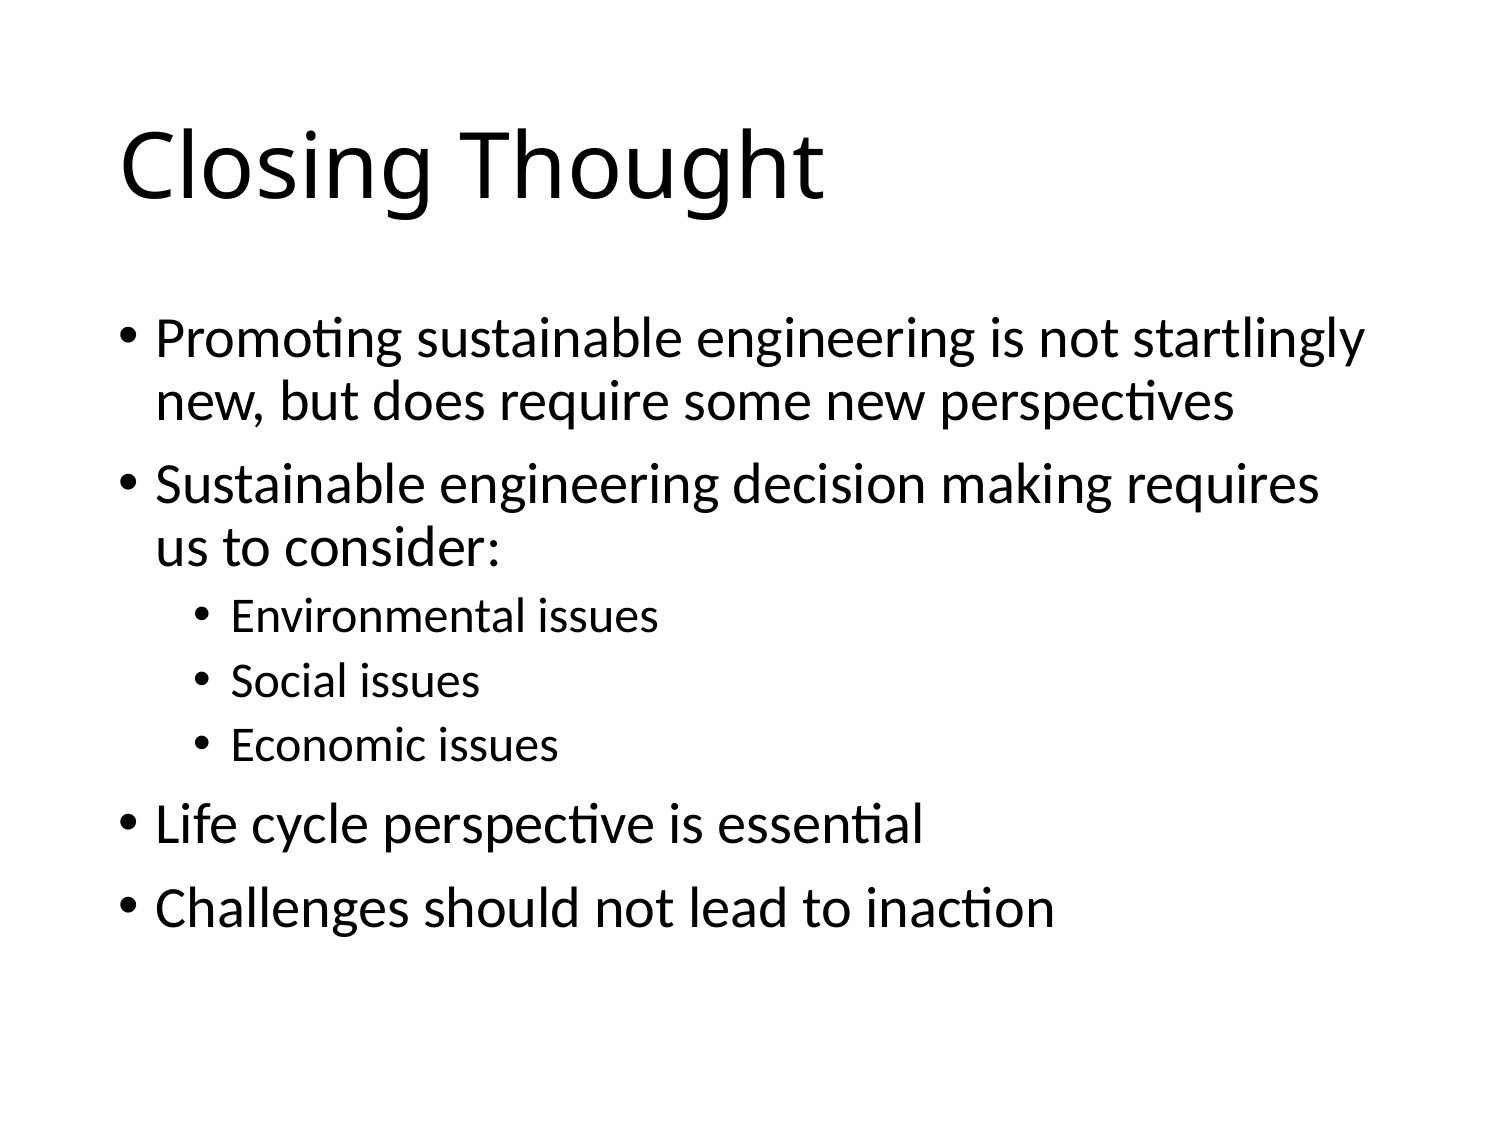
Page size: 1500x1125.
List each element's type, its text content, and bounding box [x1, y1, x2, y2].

list Promoting sustainable engineering is not startlingly new, but does require some new perspectives Sustainable engineering decision making requires us to consider: Environmental issues Social issues Economic issues Life cycle perspective is essential Challenges should not lead to inaction [103, 299, 1397, 1014]
title Closing Thought [103, 59, 1397, 278]
